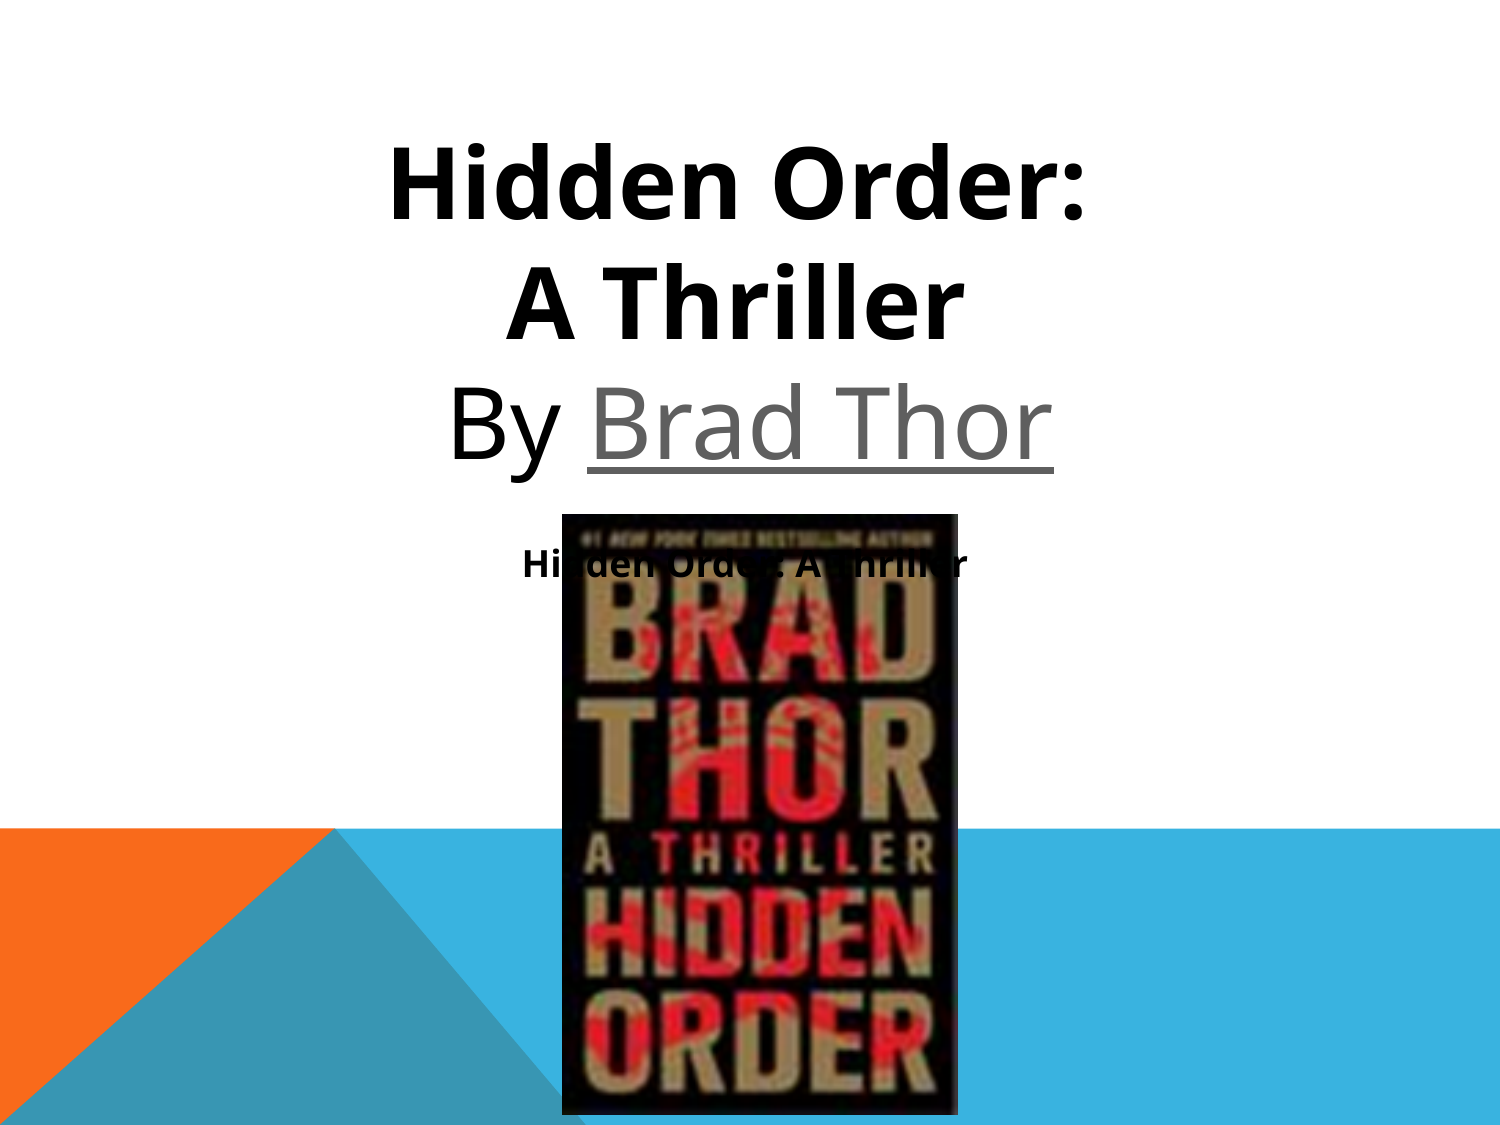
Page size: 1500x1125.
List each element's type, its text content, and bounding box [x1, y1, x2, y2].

text_box Hidden Order: A Thriller By Brad Thor [249, 112, 1250, 624]
picture [562, 513, 958, 1115]
